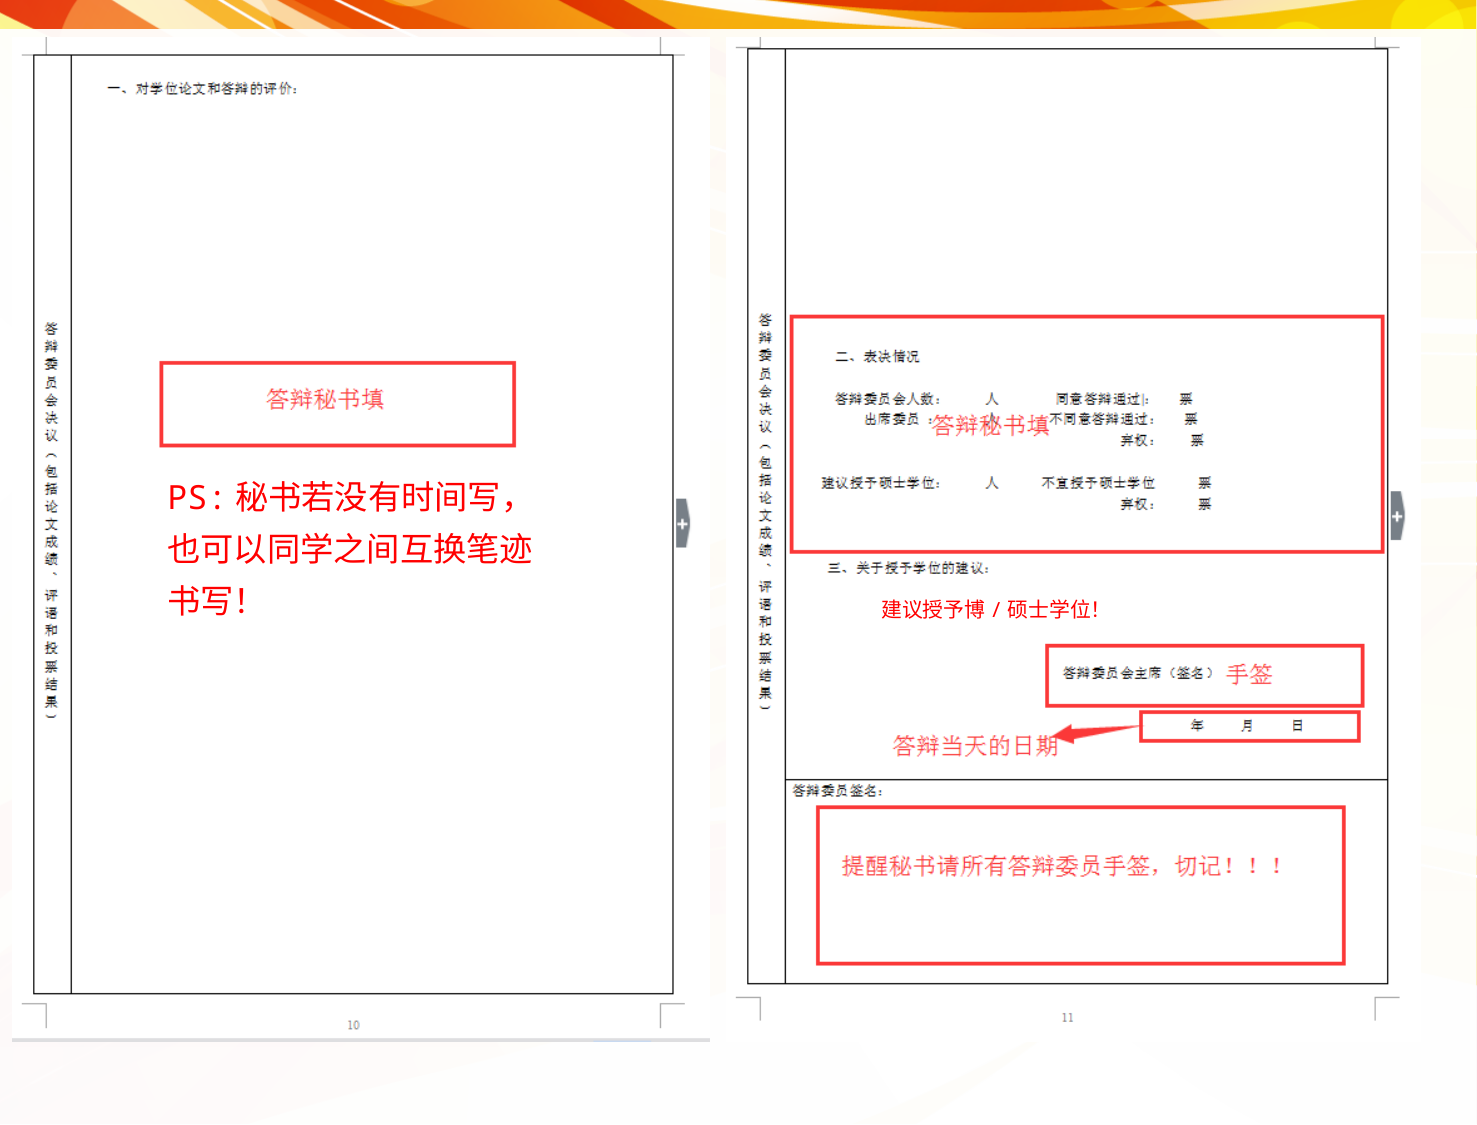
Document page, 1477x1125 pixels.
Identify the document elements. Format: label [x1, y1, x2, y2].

picture [0, 0, 1477, 29]
picture [726, 37, 1421, 1042]
picture [12, 37, 710, 1042]
